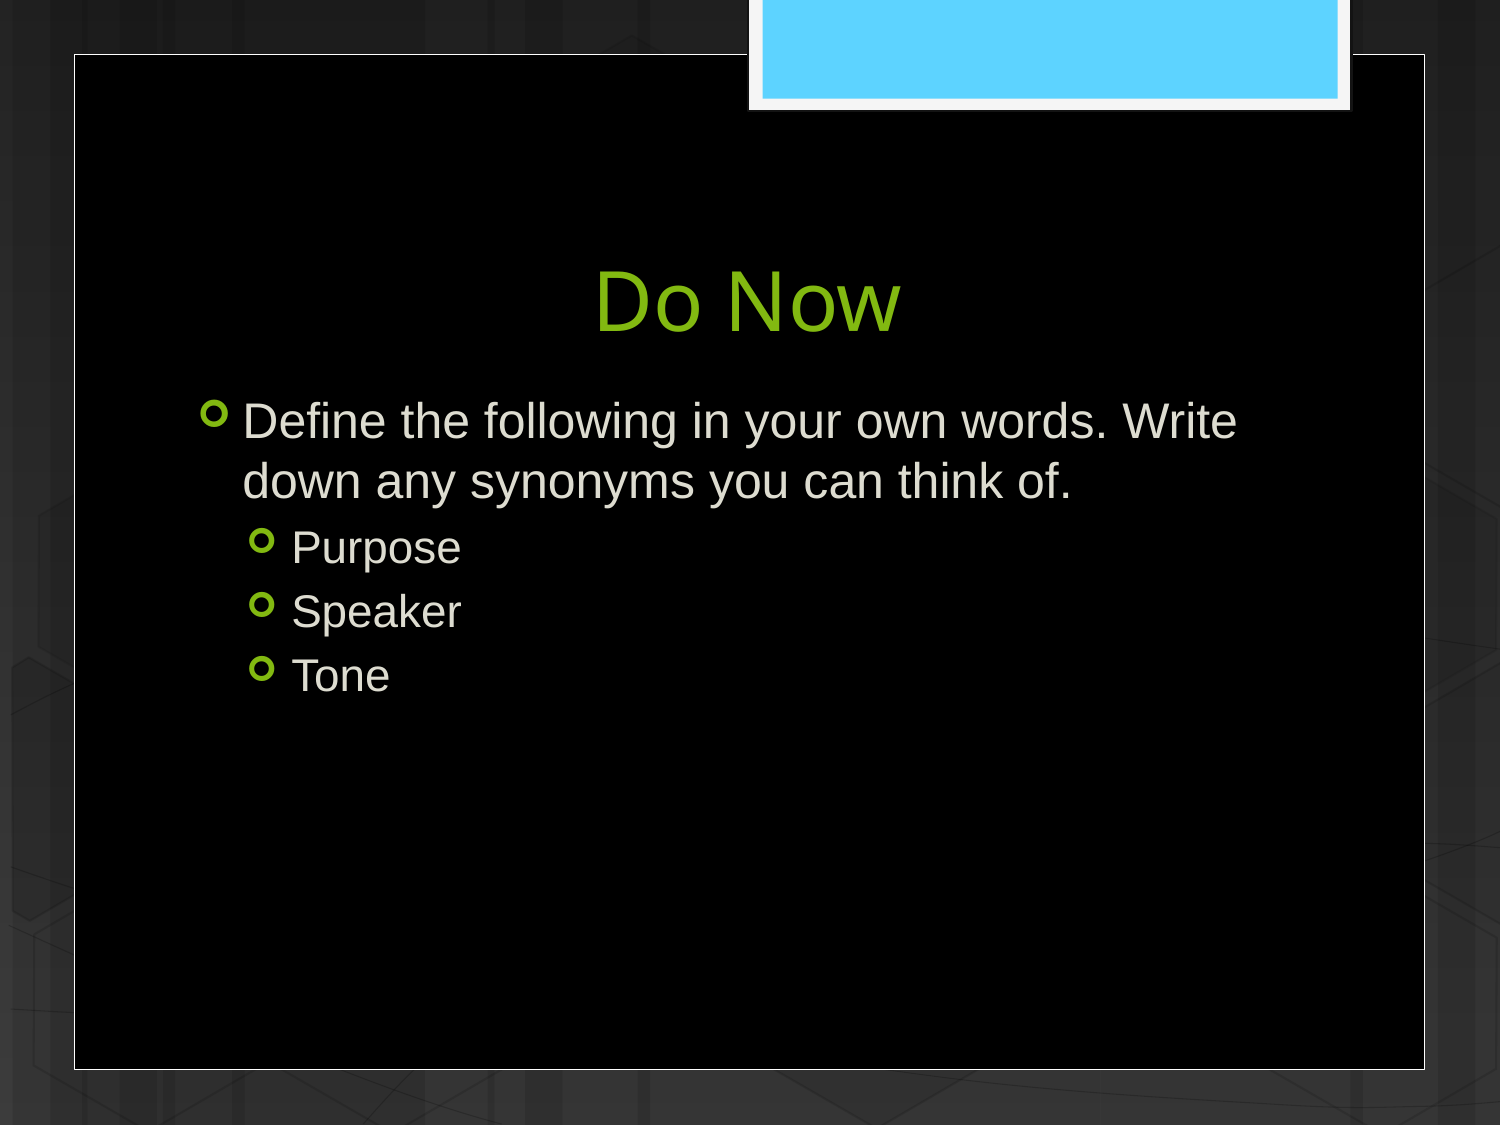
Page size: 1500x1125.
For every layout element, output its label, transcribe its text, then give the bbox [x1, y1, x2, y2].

title Do Now [171, 168, 1324, 357]
list Define the following in your own words. Write down any synonyms you can think of. Purpose Speaker Tone [171, 381, 1283, 957]
